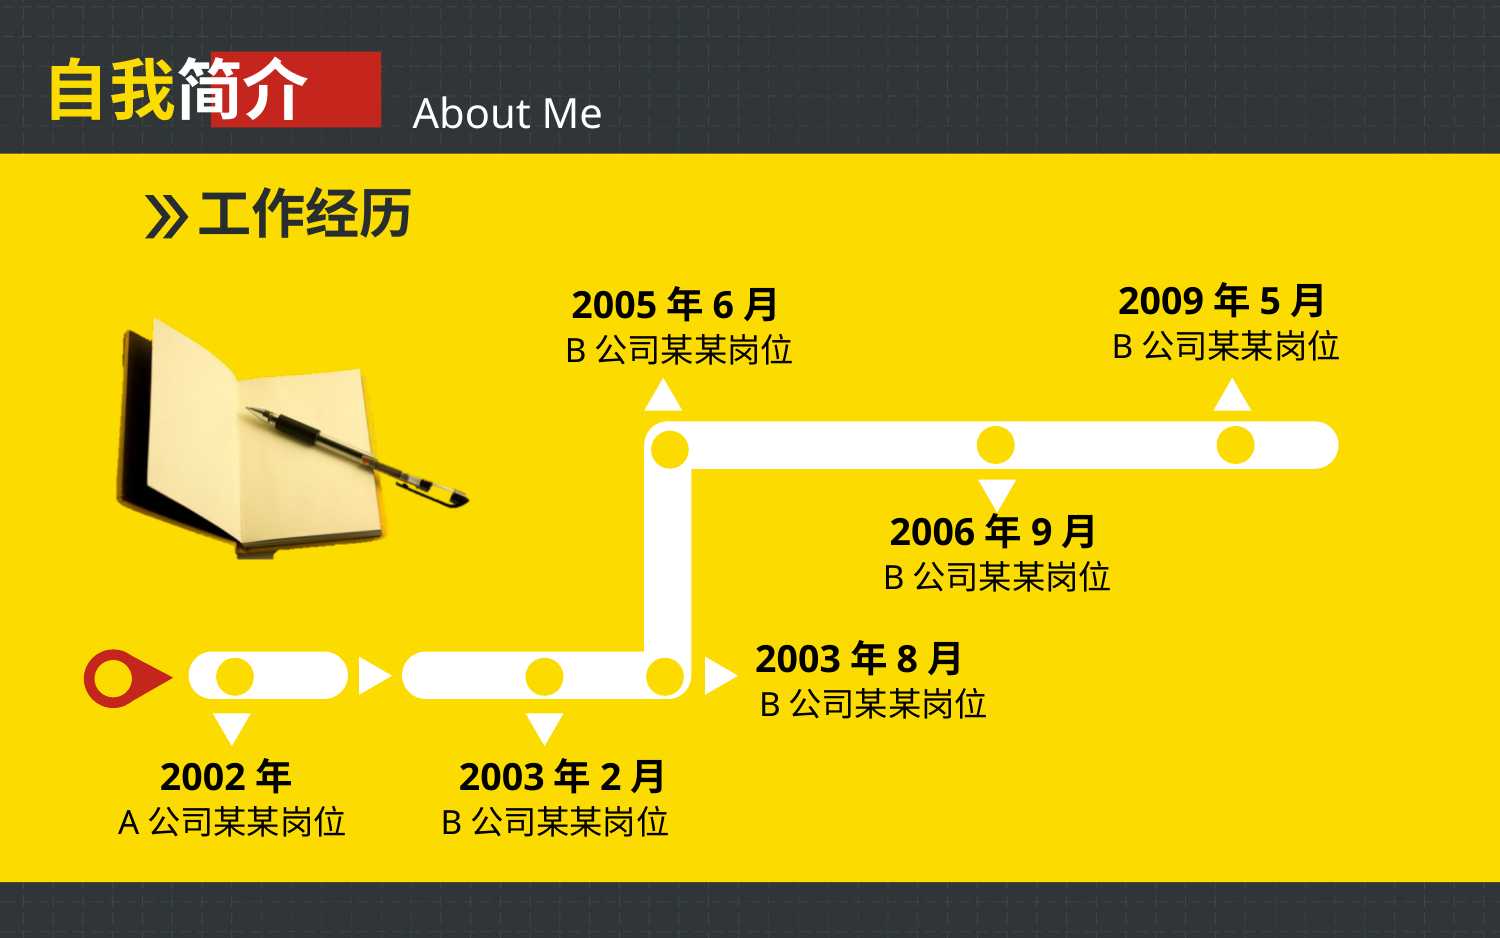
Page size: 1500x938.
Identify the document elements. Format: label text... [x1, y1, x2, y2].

text_box B公司某某岗位 [1096, 318, 1356, 373]
text_box A公司某某岗位 [103, 794, 362, 849]
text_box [144, 194, 189, 239]
text_box 2003年2月 [444, 746, 692, 806]
picture [0, 0, 1500, 153]
text_box About Me [397, 79, 618, 145]
text_box 2009年5月 [1103, 270, 1351, 318]
text_box 工作经历 [182, 172, 430, 252]
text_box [188, 651, 349, 700]
text_box [525, 713, 564, 746]
text_box [644, 377, 683, 411]
text_box 2005年6月 [556, 273, 804, 321]
text_box B公司某某岗位 [425, 794, 685, 849]
picture [83, 303, 485, 573]
text_box [1213, 377, 1252, 411]
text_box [401, 421, 1339, 700]
title 自我简介 [29, 36, 395, 140]
text_box 2002年 [145, 746, 317, 794]
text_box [98, 633, 158, 724]
picture [0, 883, 1500, 938]
text_box B公司某某岗位 [550, 321, 809, 377]
text_box [212, 713, 251, 747]
text_box [0, 153, 1500, 883]
text_box B公司某某岗位 [744, 708, 1003, 731]
text_box [359, 656, 392, 695]
